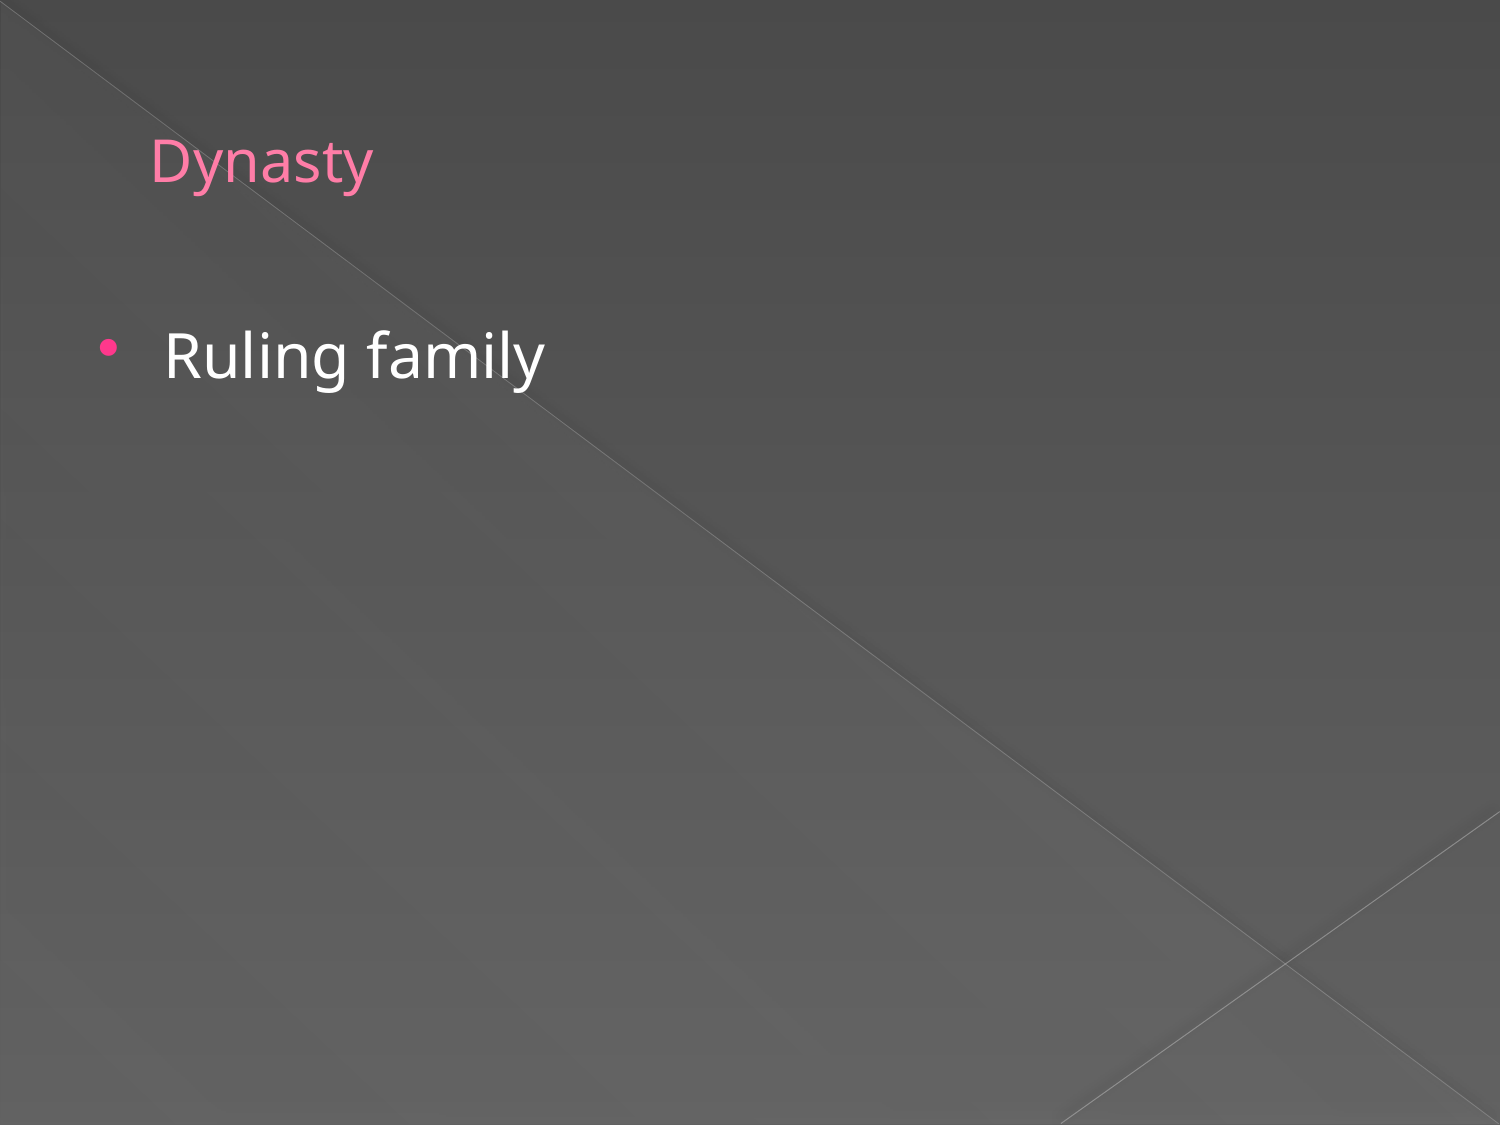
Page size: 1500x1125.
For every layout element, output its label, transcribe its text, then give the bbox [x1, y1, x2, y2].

list Ruling family [75, 308, 1425, 1059]
title Dynasty [75, 43, 1425, 274]
